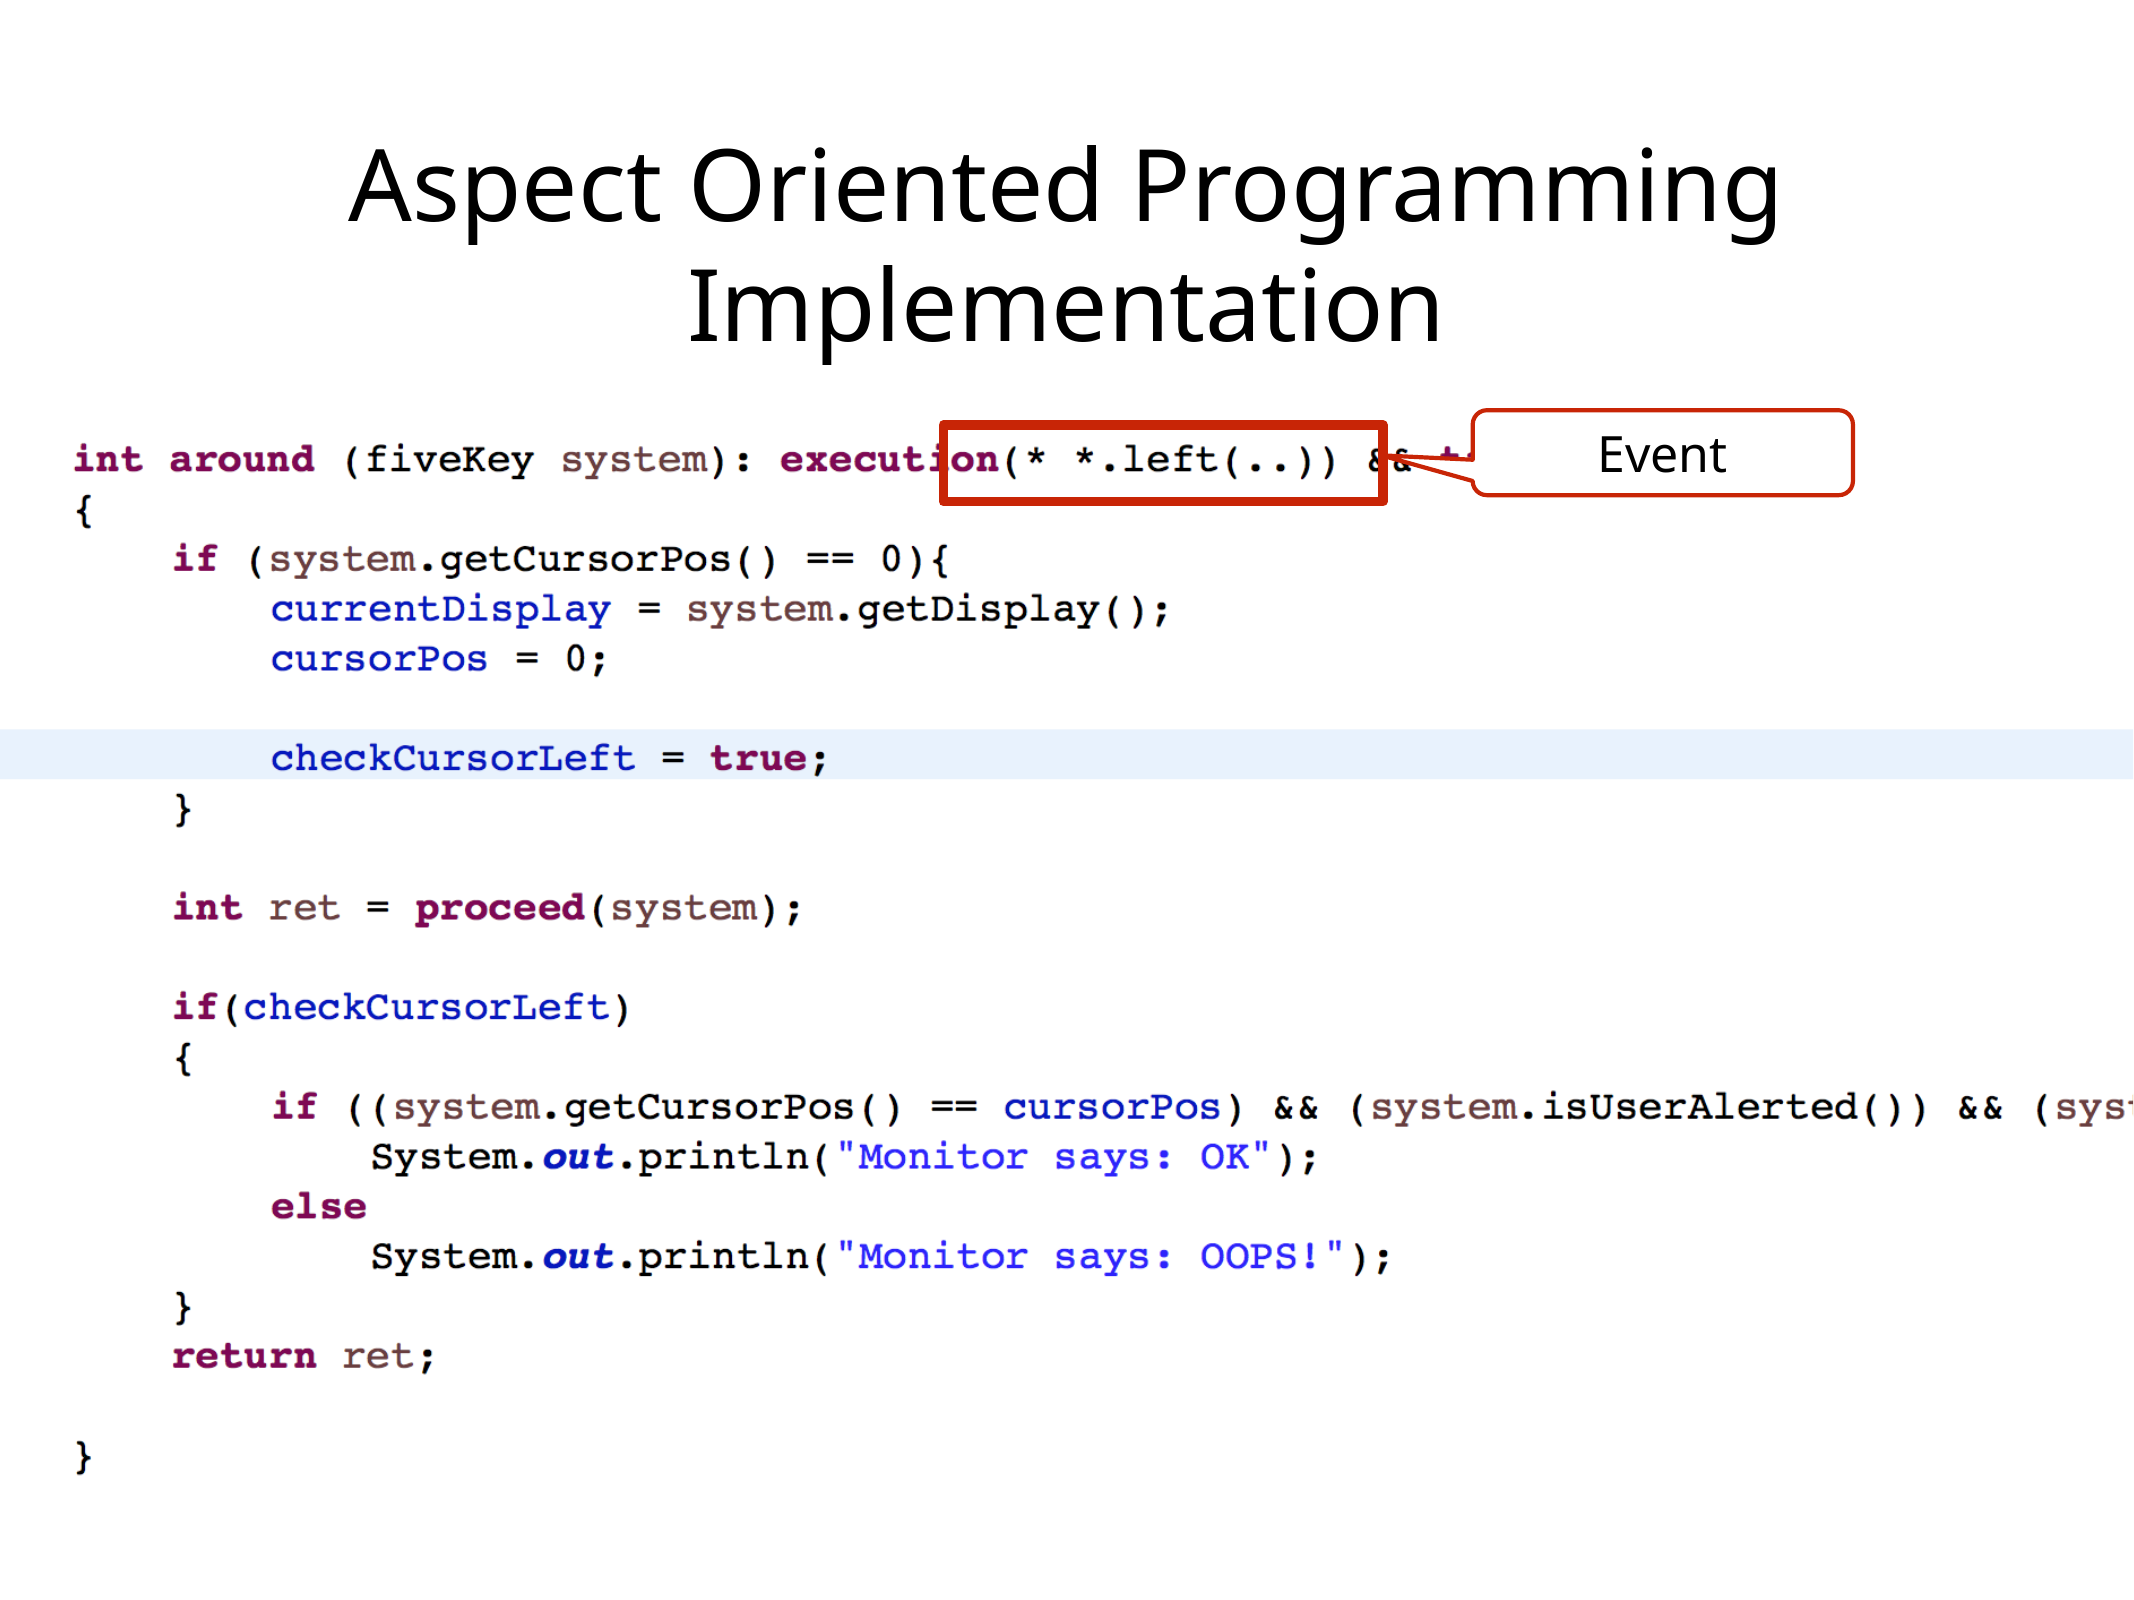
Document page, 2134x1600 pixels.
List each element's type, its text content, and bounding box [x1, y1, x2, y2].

picture [0, 417, 2134, 1515]
title Aspect Oriented Programming Implementation [155, 63, 1978, 409]
